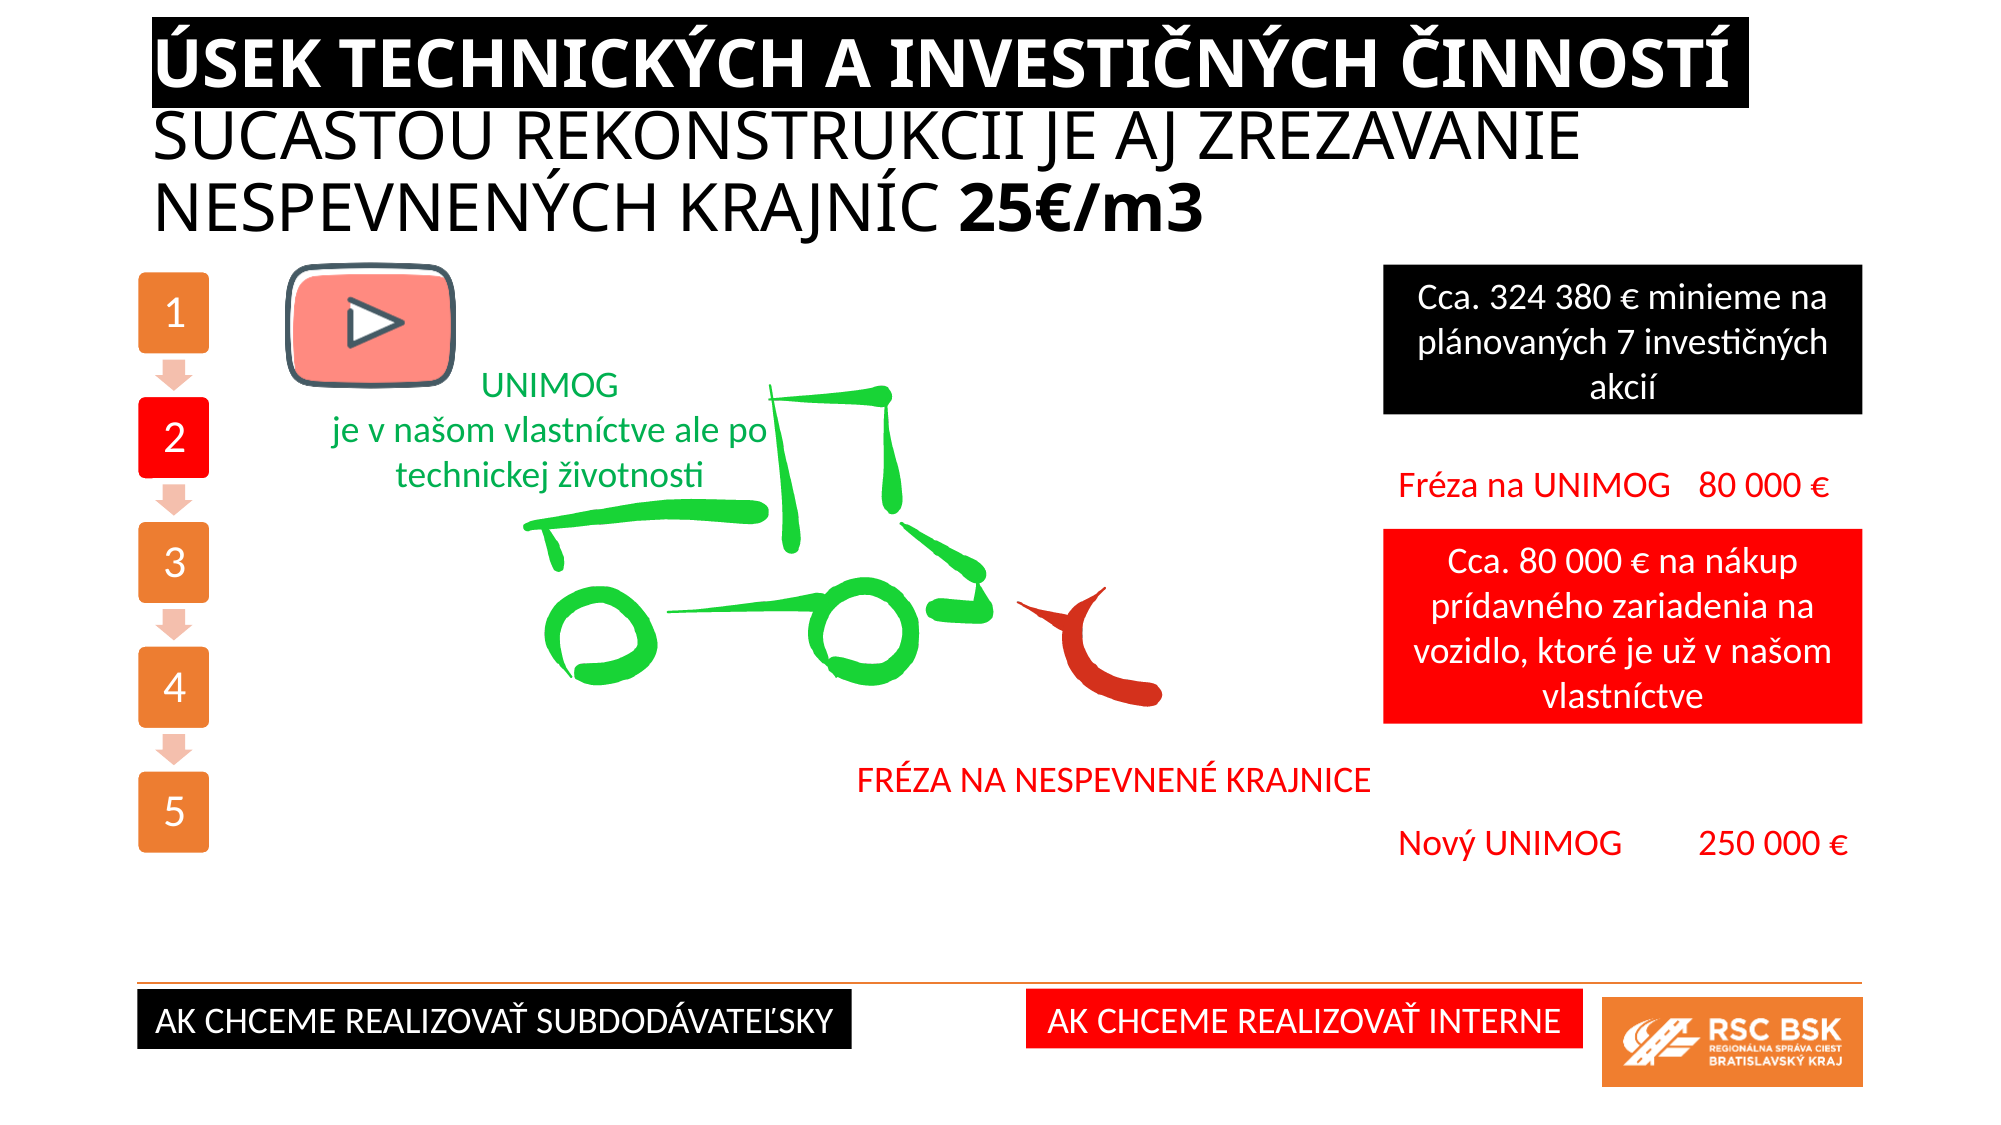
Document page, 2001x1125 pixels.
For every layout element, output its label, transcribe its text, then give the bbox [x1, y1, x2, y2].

text_box Fréza na UNIMOG 80 000 € [1383, 452, 1907, 513]
picture [500, 370, 1187, 741]
text_box Cca. 80 000 € na nákup prídavného zariadenia na vozidlo, ktoré je už v našom vlastníctve [1383, 528, 1863, 724]
title ÚSEK TECHNICKÝCH A INVESTIČNÝCH ČINNOSTÍ SÚČASŤOU REKONŠTRUKCIÍ JE AJ ZREZÁVANIE NESPEVNENÝCH KRAJNÍC 25€/m3 [137, 29, 1863, 247]
text_box UNIMOG je v našom vlastníctve ale po technickej životnosti [237, 352, 863, 503]
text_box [137, 271, 211, 854]
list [1602, 997, 1863, 1087]
text_box AK CHCEME REALIZOVAŤ SUBDODÁVATEĽSKY [137, 989, 852, 1049]
text_box AK CHCEME REALIZOVAŤ INTERNE [1026, 988, 1583, 1049]
text_box Nový UNIMOG 250 000 € [1383, 810, 1927, 871]
text_box FRÉZA NA NESPEVNENÉ KRAJNICE [801, 747, 1428, 808]
picture [279, 234, 462, 417]
text_box Cca. 324 380 € minieme na plánovaných 7 investičných akcií [1383, 264, 1863, 415]
